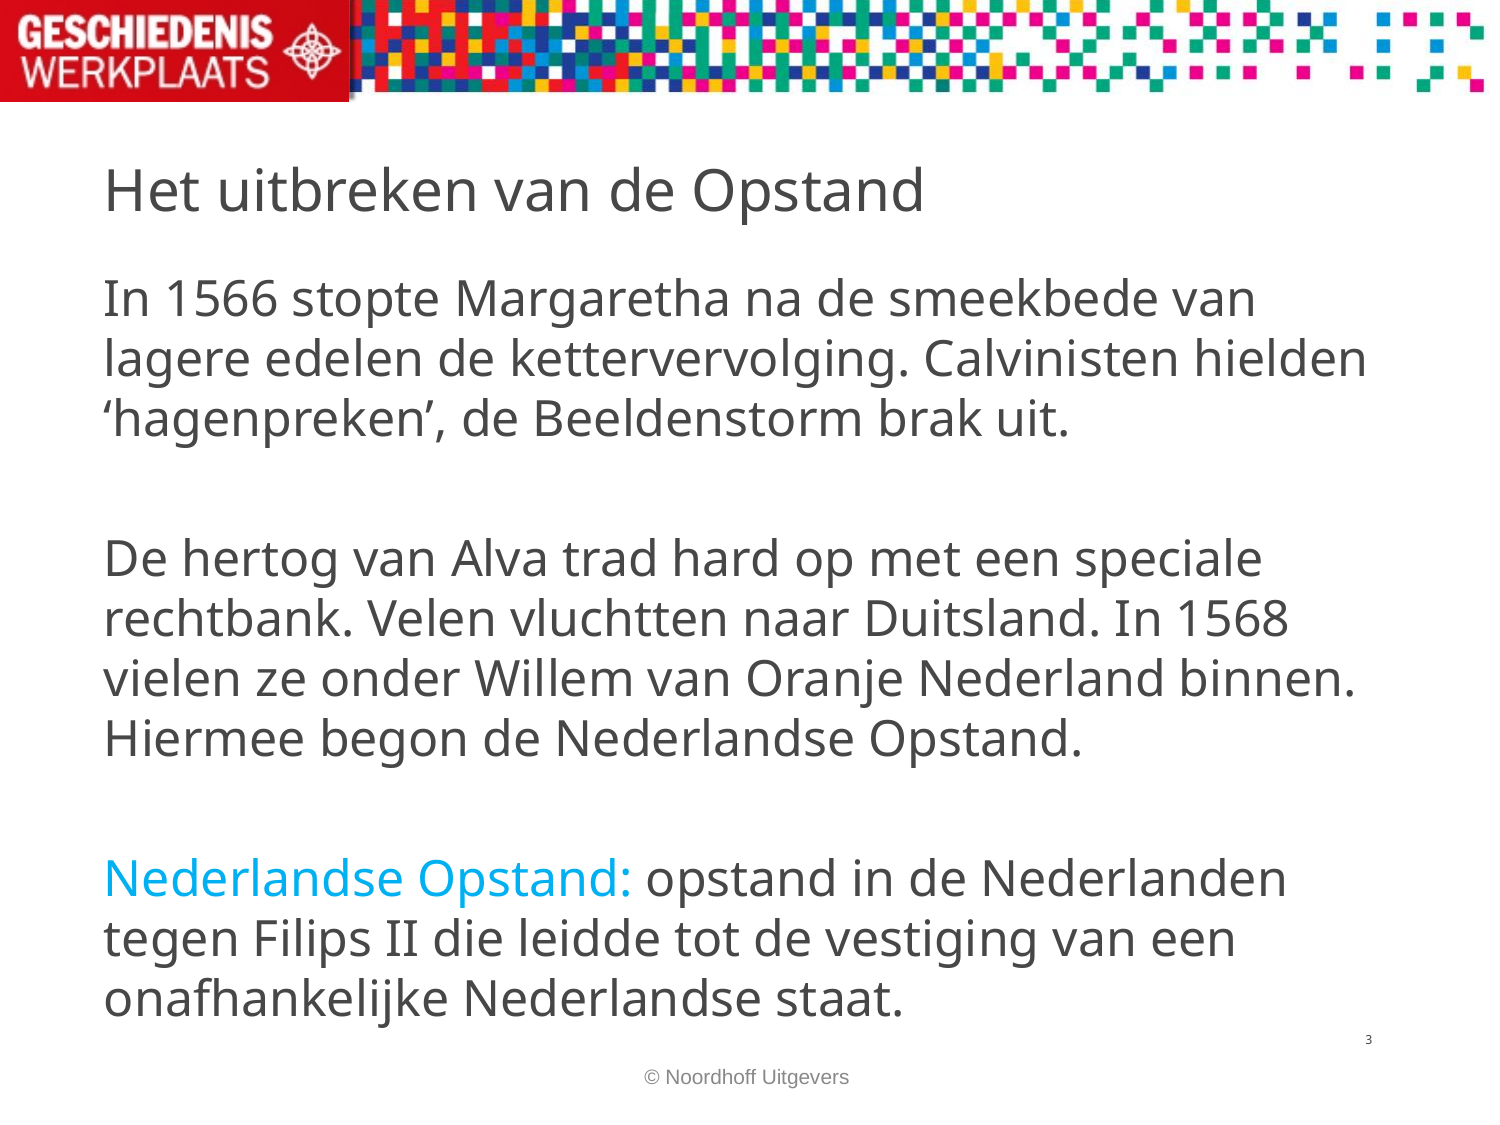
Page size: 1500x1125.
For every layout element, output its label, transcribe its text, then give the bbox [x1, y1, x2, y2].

text_box © Noordhoff Uitgevers [512, 1045, 988, 1106]
picture [0, 0, 1500, 1125]
title Het uitbreken van de Opstand [103, 145, 1401, 256]
list In 1566 stopte Margaretha na de smeekbede van lagere edelen de kettervervolging. Calvinisten hielden ‘hagenpreken’, de Beeldenstorm brak uit. De hertog van Alva trad hard op met een speciale rechtbank. Velen vluchtten naar Duitsland. In 1568 vielen ze onder Willem van Oranje Nederland binnen. Hiermee begon de Nederlandse Opstand. Nederlandse Opstand: opstand in de Nederlanden tegen Filips II die leidde tot de vestiging van een onafhankelijke Nederlandse staat. [103, 258, 1424, 944]
slide_number 3 [1325, 1025, 1388, 1063]
